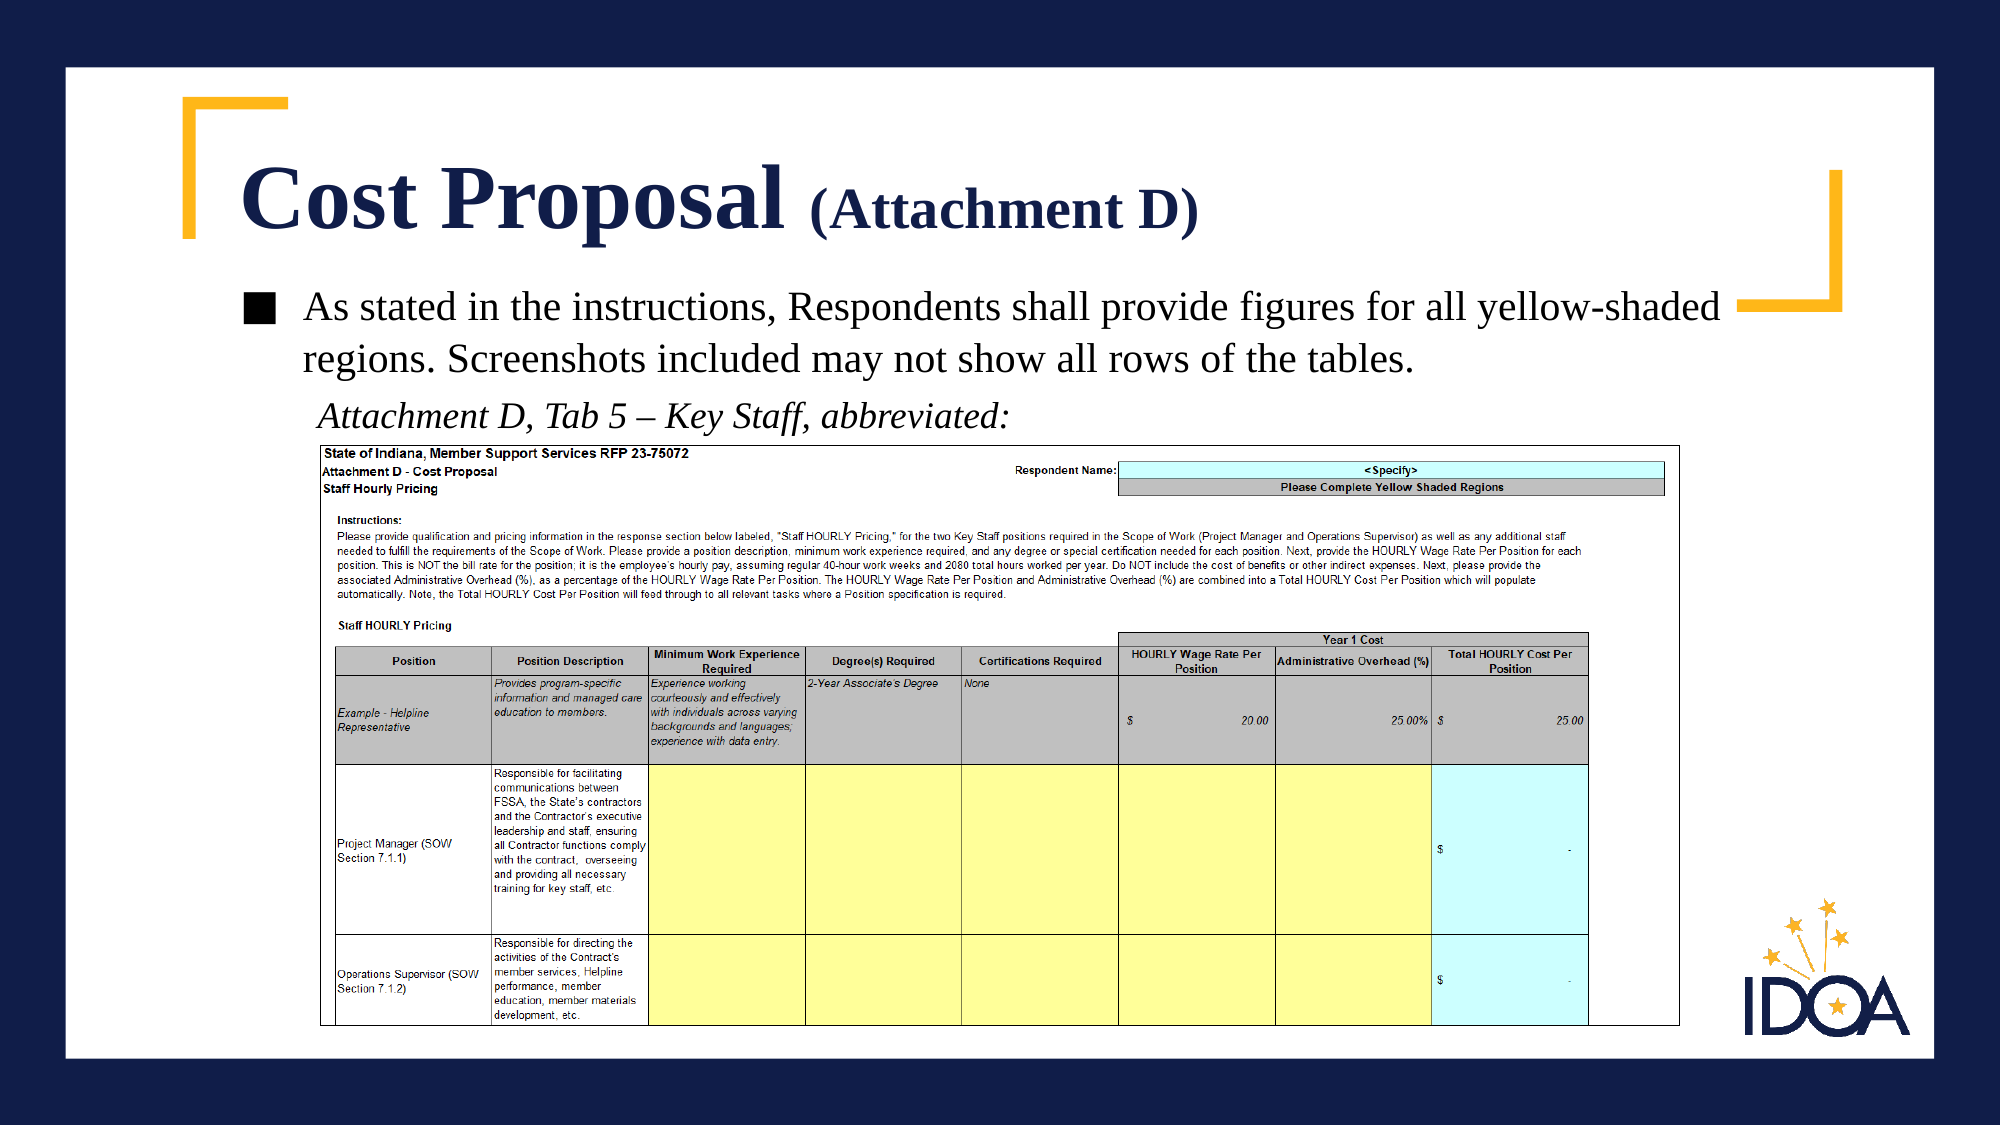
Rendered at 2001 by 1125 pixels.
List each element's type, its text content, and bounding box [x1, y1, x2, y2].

title Cost Proposal (Attachment D) [225, 142, 1800, 269]
text_box Attachment D, Tab 5 – Key Staff, abbreviated: [303, 381, 1303, 443]
picture [320, 445, 1680, 1026]
list As stated in the instructions, Respondents shall provide figures for all yellow-shaded regions. Screenshots included may not show all rows of the tables. [225, 269, 1800, 377]
picture [1702, 857, 1959, 1114]
